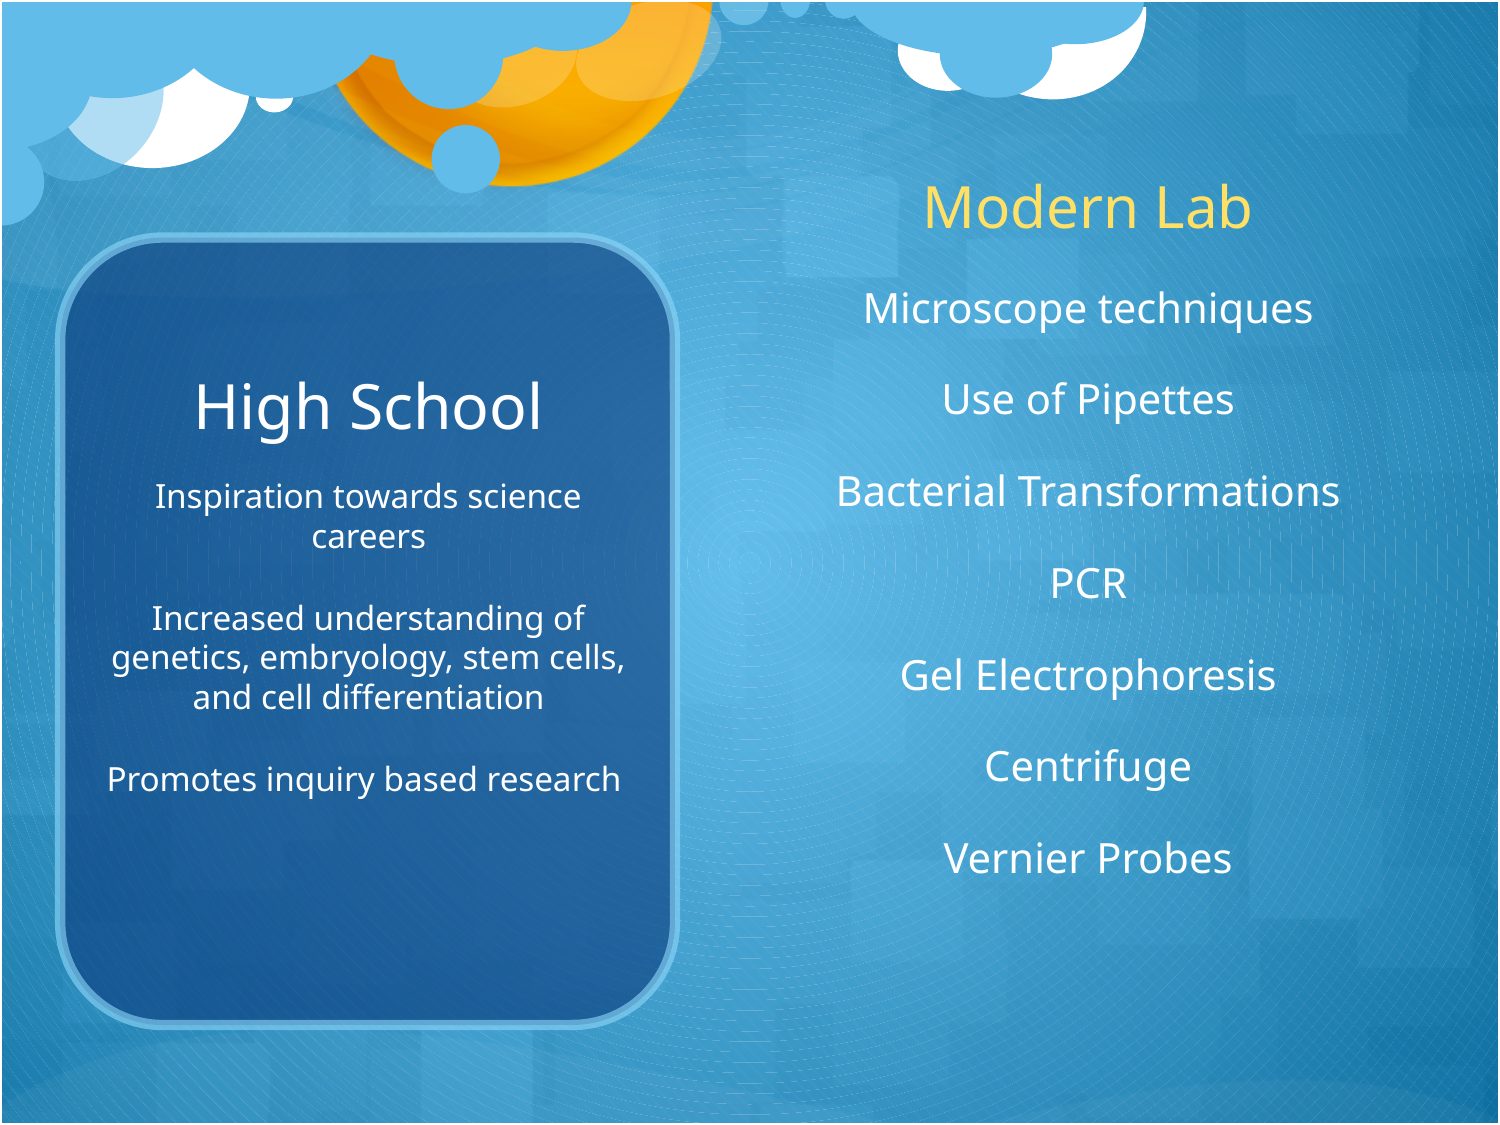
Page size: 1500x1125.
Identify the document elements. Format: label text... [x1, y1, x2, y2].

list Modern Lab Microscope techniques Use of Pipettes Bacterial Transformations PCR Gel Electrophoresis Centrifuge Vernier Probes [738, 162, 1438, 1025]
picture [2, 2, 1498, 1123]
list Inspiration towards science careers Increased understanding of genetics, embryology, stem cells, and cell differentiation Promotes inquiry based research [87, 467, 650, 913]
title High School [87, 275, 650, 450]
